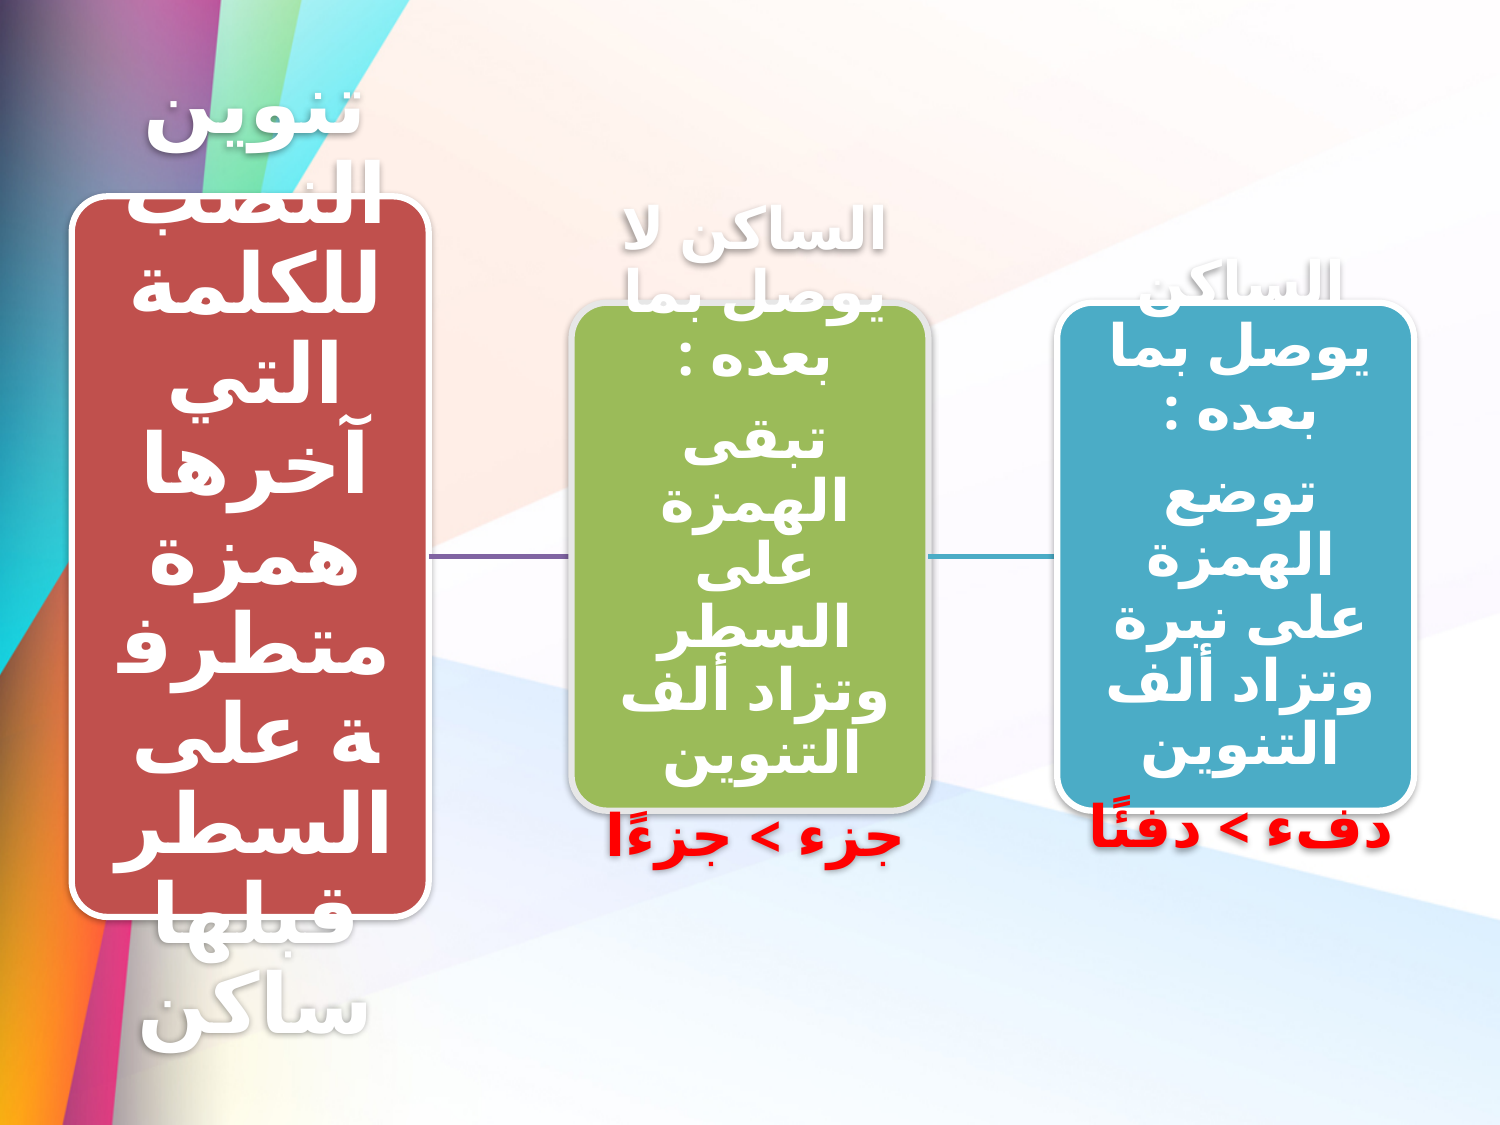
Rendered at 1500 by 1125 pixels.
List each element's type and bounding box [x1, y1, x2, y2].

picture [0, 0, 1500, 1125]
list [70, 81, 1430, 1032]
